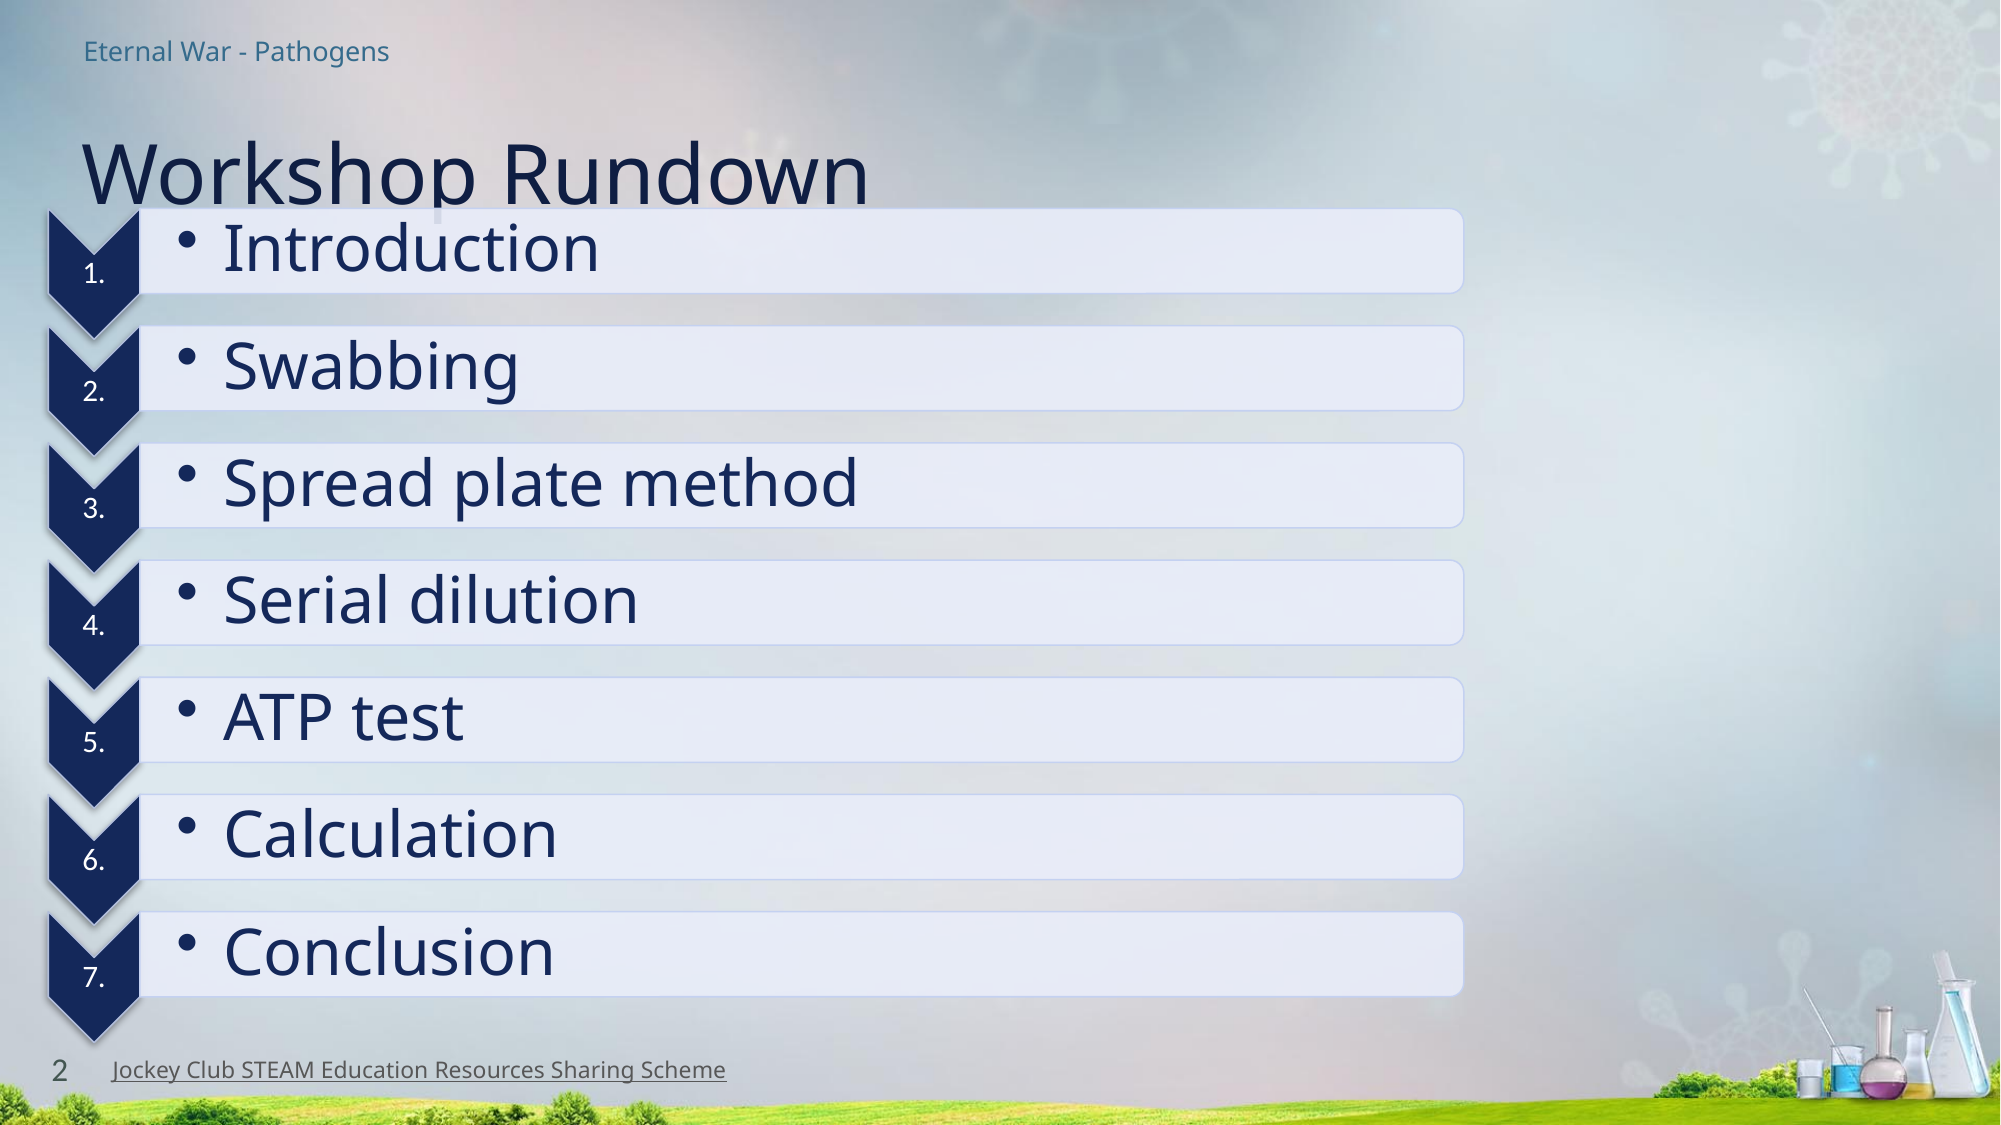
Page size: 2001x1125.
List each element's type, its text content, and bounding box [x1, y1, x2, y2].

slide_number 2 [18, 1038, 101, 1099]
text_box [47, 208, 1464, 1044]
picture [0, 0, 2001, 1125]
title Workshop Rundown [61, 63, 1571, 279]
